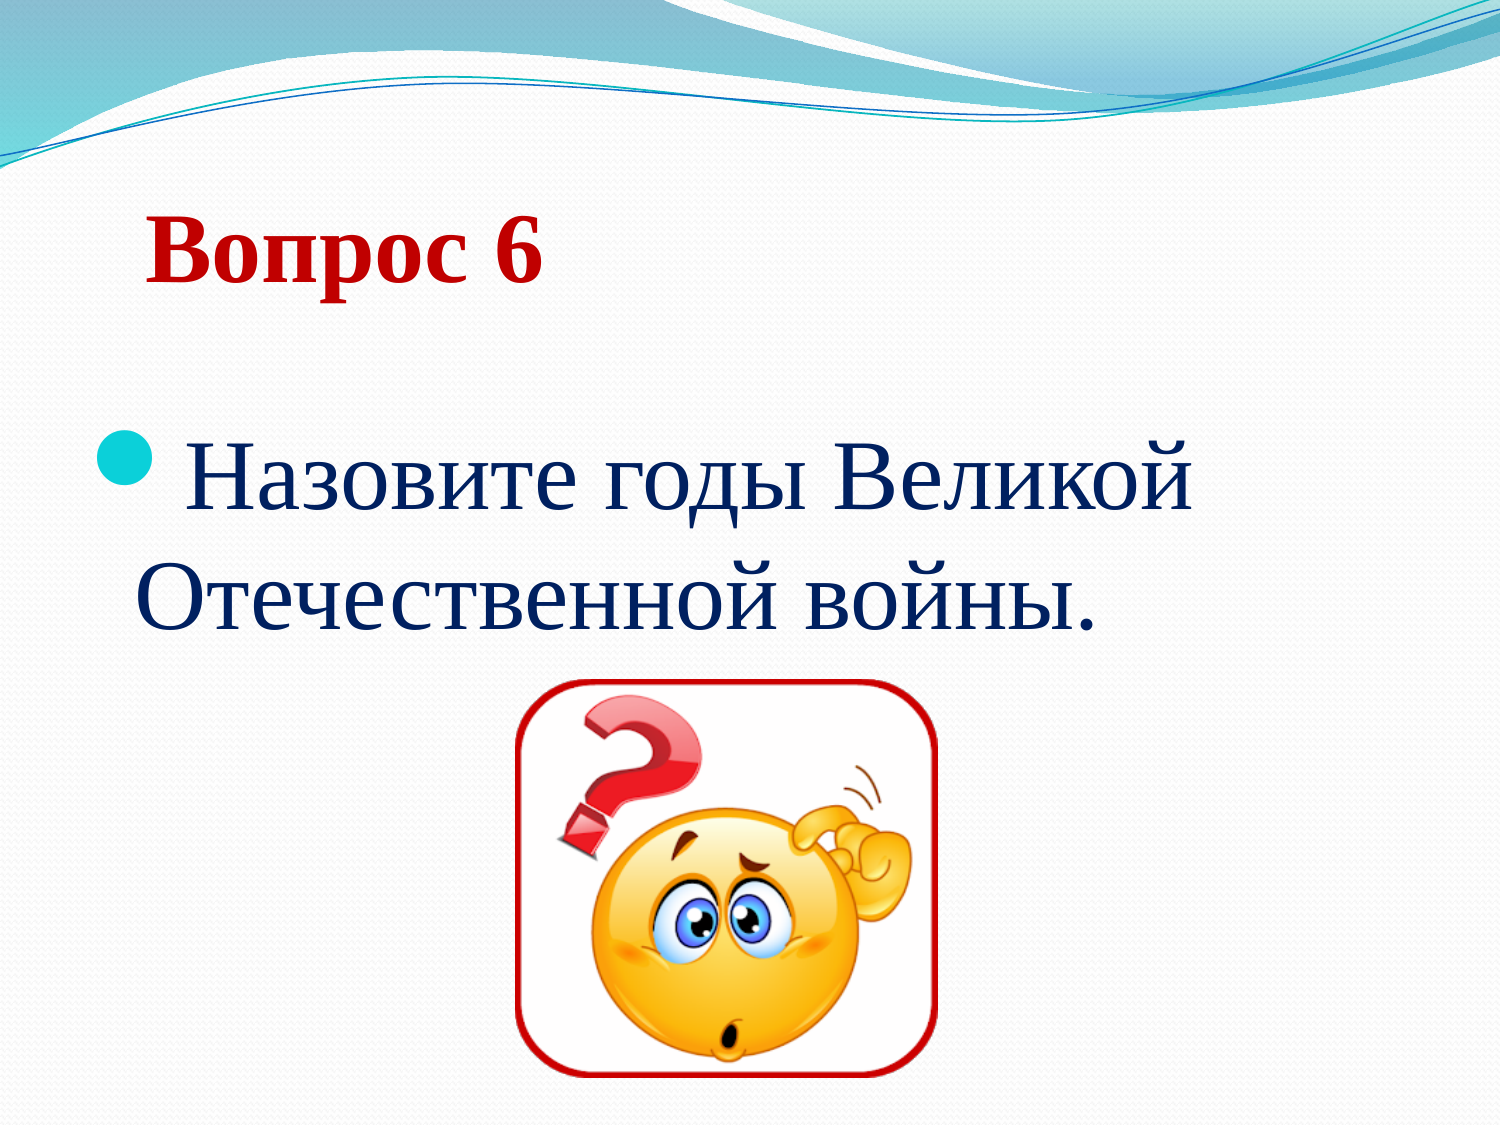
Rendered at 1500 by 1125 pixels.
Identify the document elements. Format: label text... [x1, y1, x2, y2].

title Вопрос 6 [75, 115, 1425, 303]
list Назовите годы Великой Отечественной войны. [75, 317, 1425, 1038]
picture [515, 679, 938, 1079]
